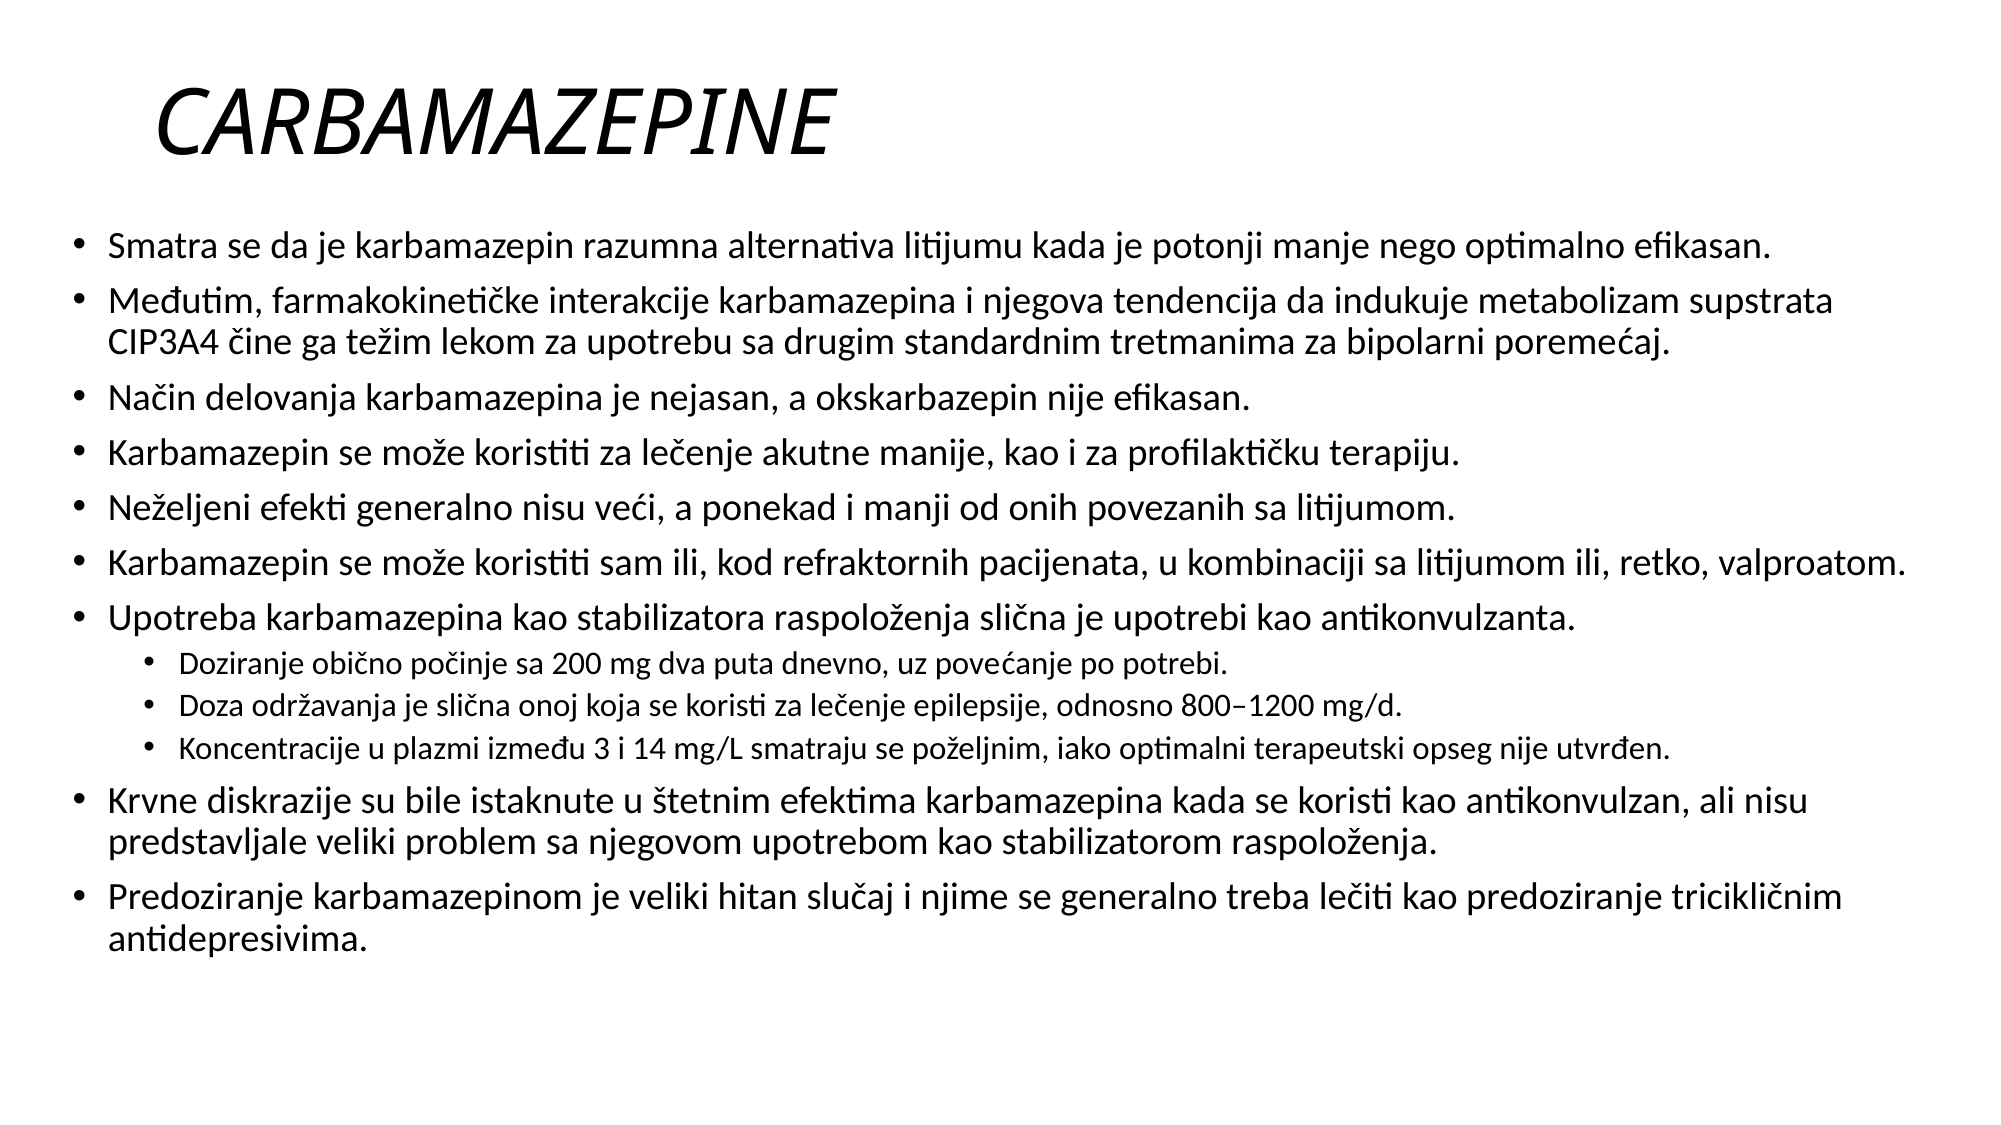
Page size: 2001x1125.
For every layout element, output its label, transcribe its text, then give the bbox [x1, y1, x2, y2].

list Smatra se da je karbamazepin razumna alternativa litijumu kada je potonji manje nego optimalno efikasan. Međutim, farmakokinetičke interakcije karbamazepina i njegova tendencija da indukuje metabolizam supstrata CIP3A4 čine ga težim lekom za upotrebu sa drugim standardnim tretmanima za bipolarni poremećaj. Način delovanja karbamazepina je nejasan, a okskarbazepin nije efikasan. Karbamazepin se može koristiti za lečenje akutne manije, kao i za profilaktičku terapiju. Neželjeni efekti generalno nisu veći, a ponekad i manji od onih povezanih sa litijumom. Karbamazepin se može koristiti sam ili, kod refraktornih pacijenata, u kombinaciji sa litijumom ili, retko, valproatom. Upotreba karbamazepina kao stabilizatora raspoloženja slična je upotrebi kao antikonvulzanta. Doziranje obično počinje sa 200 mg dva puta dnevno, uz povećanje po potrebi. Doza održavanja je slična onoj koja se koristi za lečenje epilepsije, odnosno 800–1200 mg/d. Koncentracije u plazmi između 3 i 14 mg/L smatraju se poželjnim, iako optimalni terapeutski opseg nije utvrđen. Krvne diskrazije su bile istaknute u štetnim efektima karbamazepina kada se koristi kao antikonvulzan, ali nisu predstavljale veliki problem sa njegovom upotrebom kao stabilizatorom raspoloženja. Predoziranje karbamazepinom je veliki hitan slučaj i njime se generalno treba lečiti kao predoziranje tricikličnim antidepresivima. [57, 217, 1939, 1014]
title CARBAMAZEPINE [137, 59, 1863, 190]
